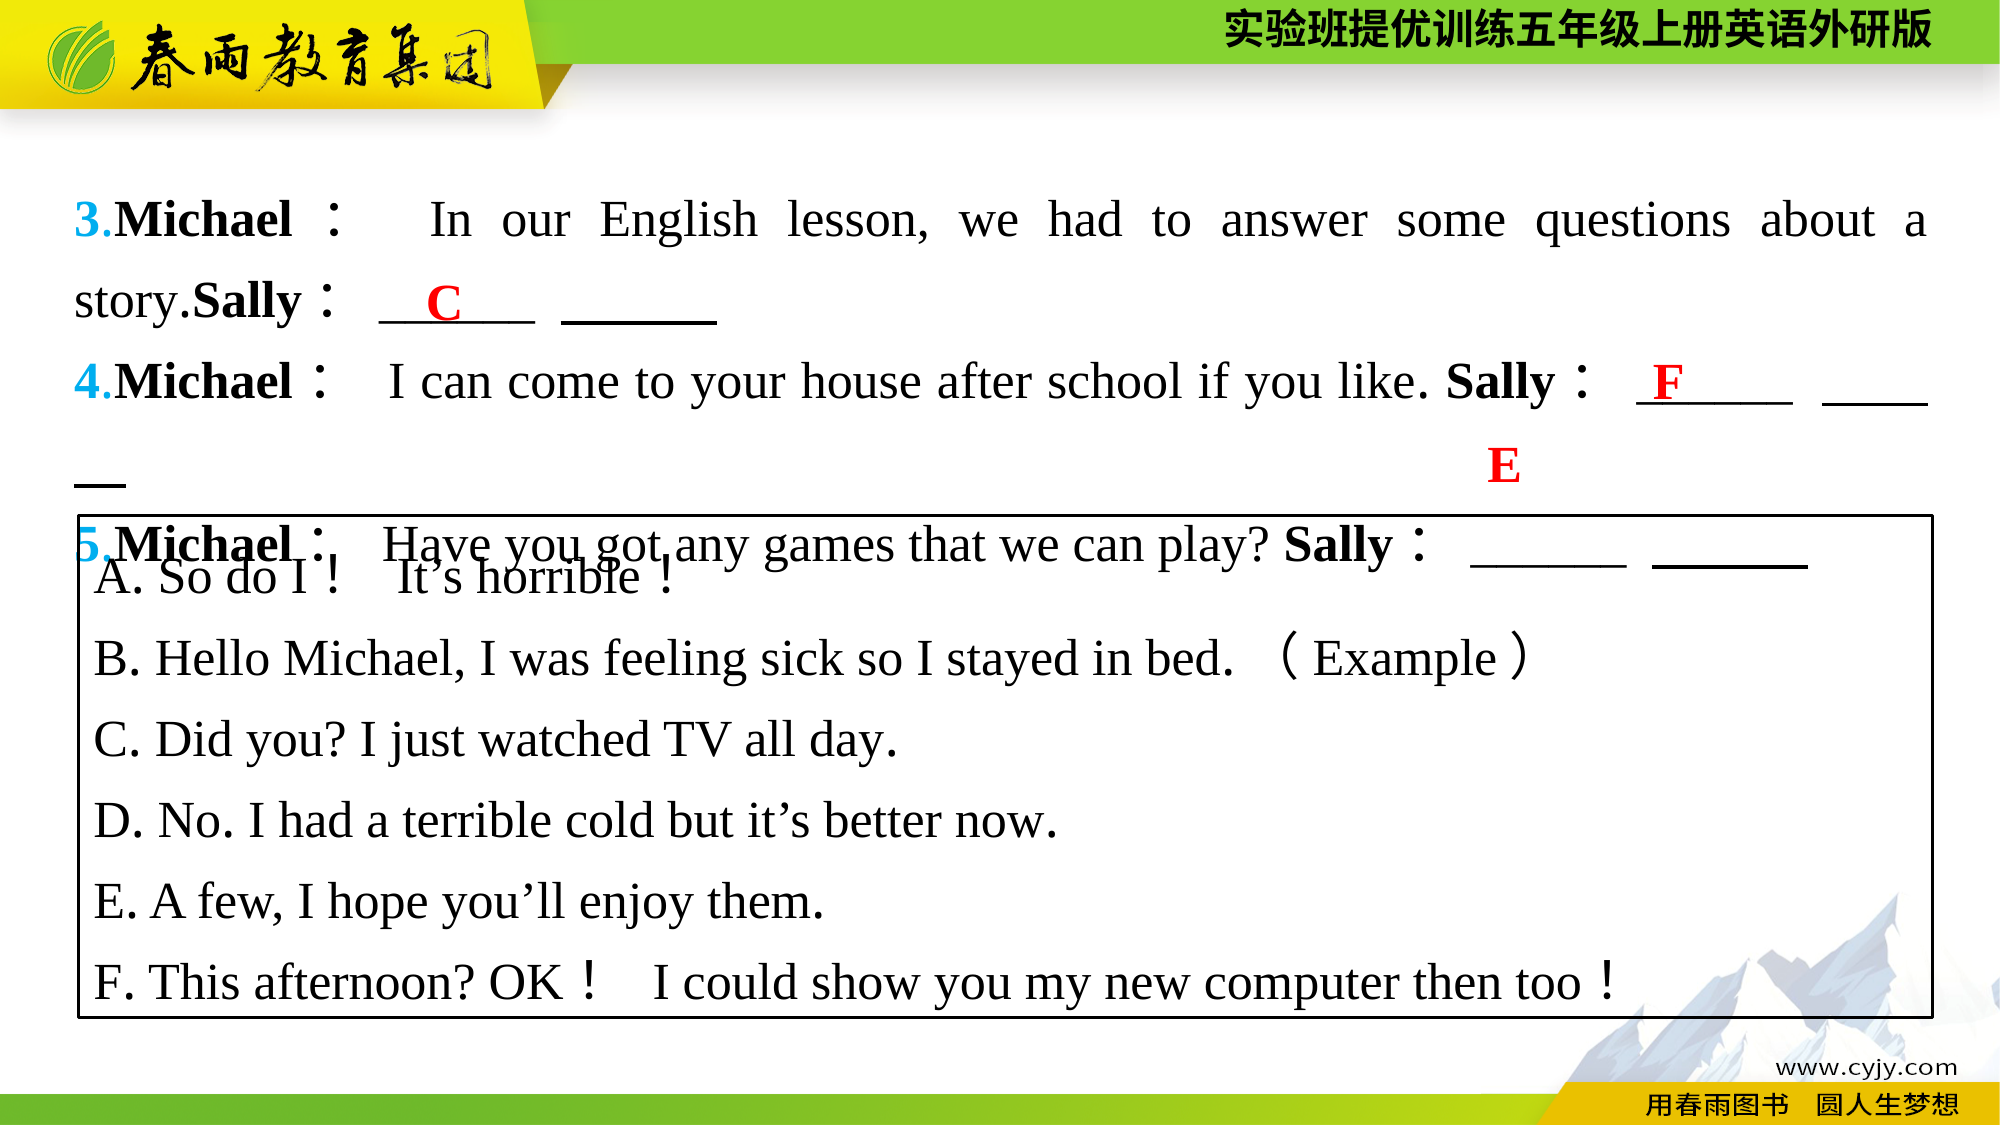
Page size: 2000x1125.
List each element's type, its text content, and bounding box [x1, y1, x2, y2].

text_box F [1638, 321, 1700, 418]
list 3.Michael： In our English lesson, we had to answer some questions about a story.Sally：______ 4.Michael： I can come to your house after school if you like. Sally：______ 5.Michael： Have you got any games that we can play? Sally：______ [59, 157, 1944, 493]
text_box A. So do I！ It’s horrible！ B. Hello Michael, I was feeling sick so I stayed in bed.（Example） C. Did you? I just watched TV all day. D. No. I had a terrible cold but it’s better now. E. A few, I hope you’ll enjoy them. F. This afternoon? OK！ I could show you my new computer then too！ [78, 515, 1933, 1018]
picture [0, 0, 2000, 1125]
text_box C [411, 242, 479, 338]
text_box E [1472, 403, 1538, 500]
